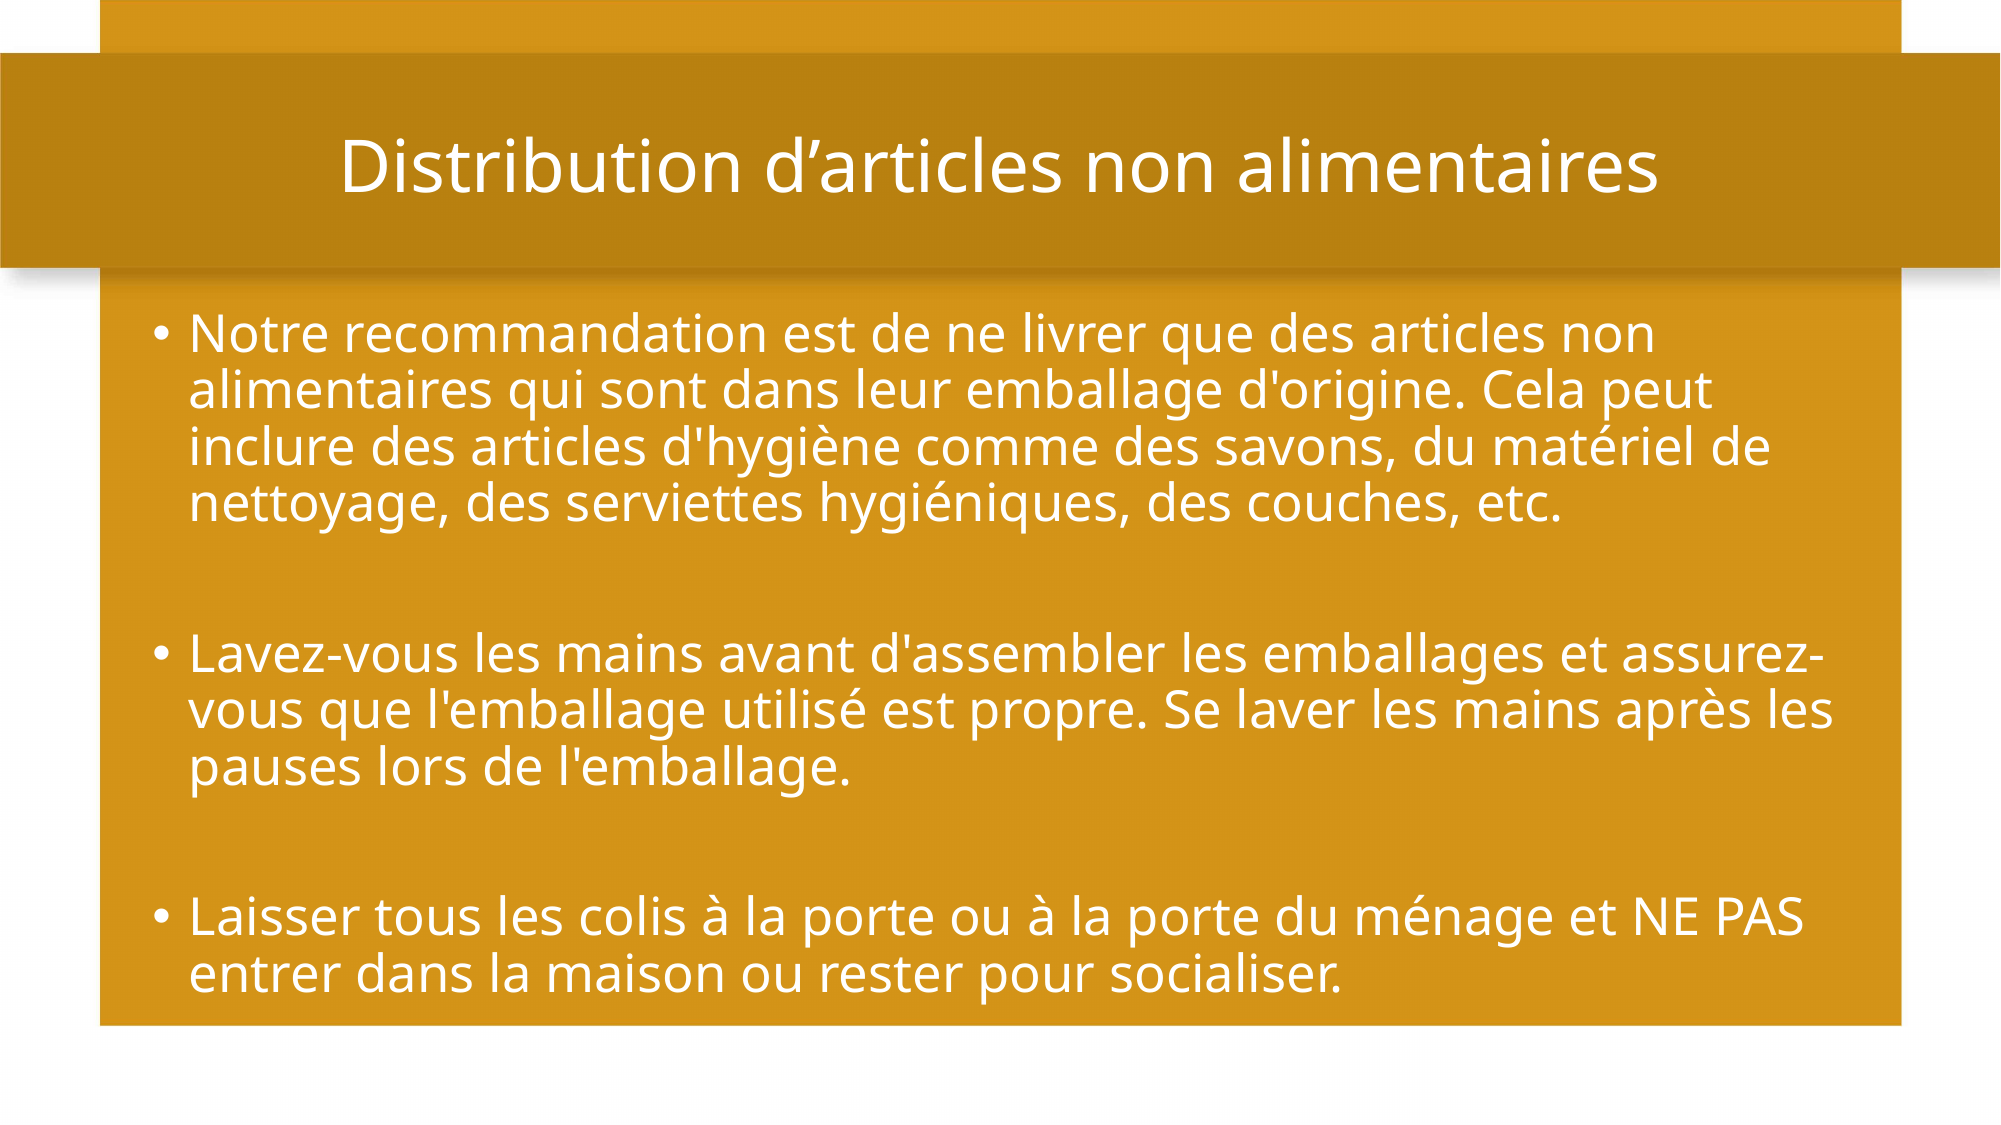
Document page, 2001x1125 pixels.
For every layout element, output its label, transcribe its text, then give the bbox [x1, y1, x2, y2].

list Notre recommandation est de ne livrer que des articles non alimentaires qui sont dans leur emballage d'origine. Cela peut inclure des articles d'hygiène comme des savons, du matériel de nettoyage, des serviettes hygiéniques, des couches, etc. Lavez-vous les mains avant d'assembler les emballages et assurez-vous que l'emballage utilisé est propre. Se laver les mains après les pauses lors de l'emballage. Laisser tous les colis à la porte ou à la porte du ménage et NE PAS entrer dans la maison ou rester pour socialiser. [137, 299, 1863, 1014]
picture [0, 0, 2001, 1125]
title Distribution d’articles non alimentaires [137, 59, 1863, 278]
